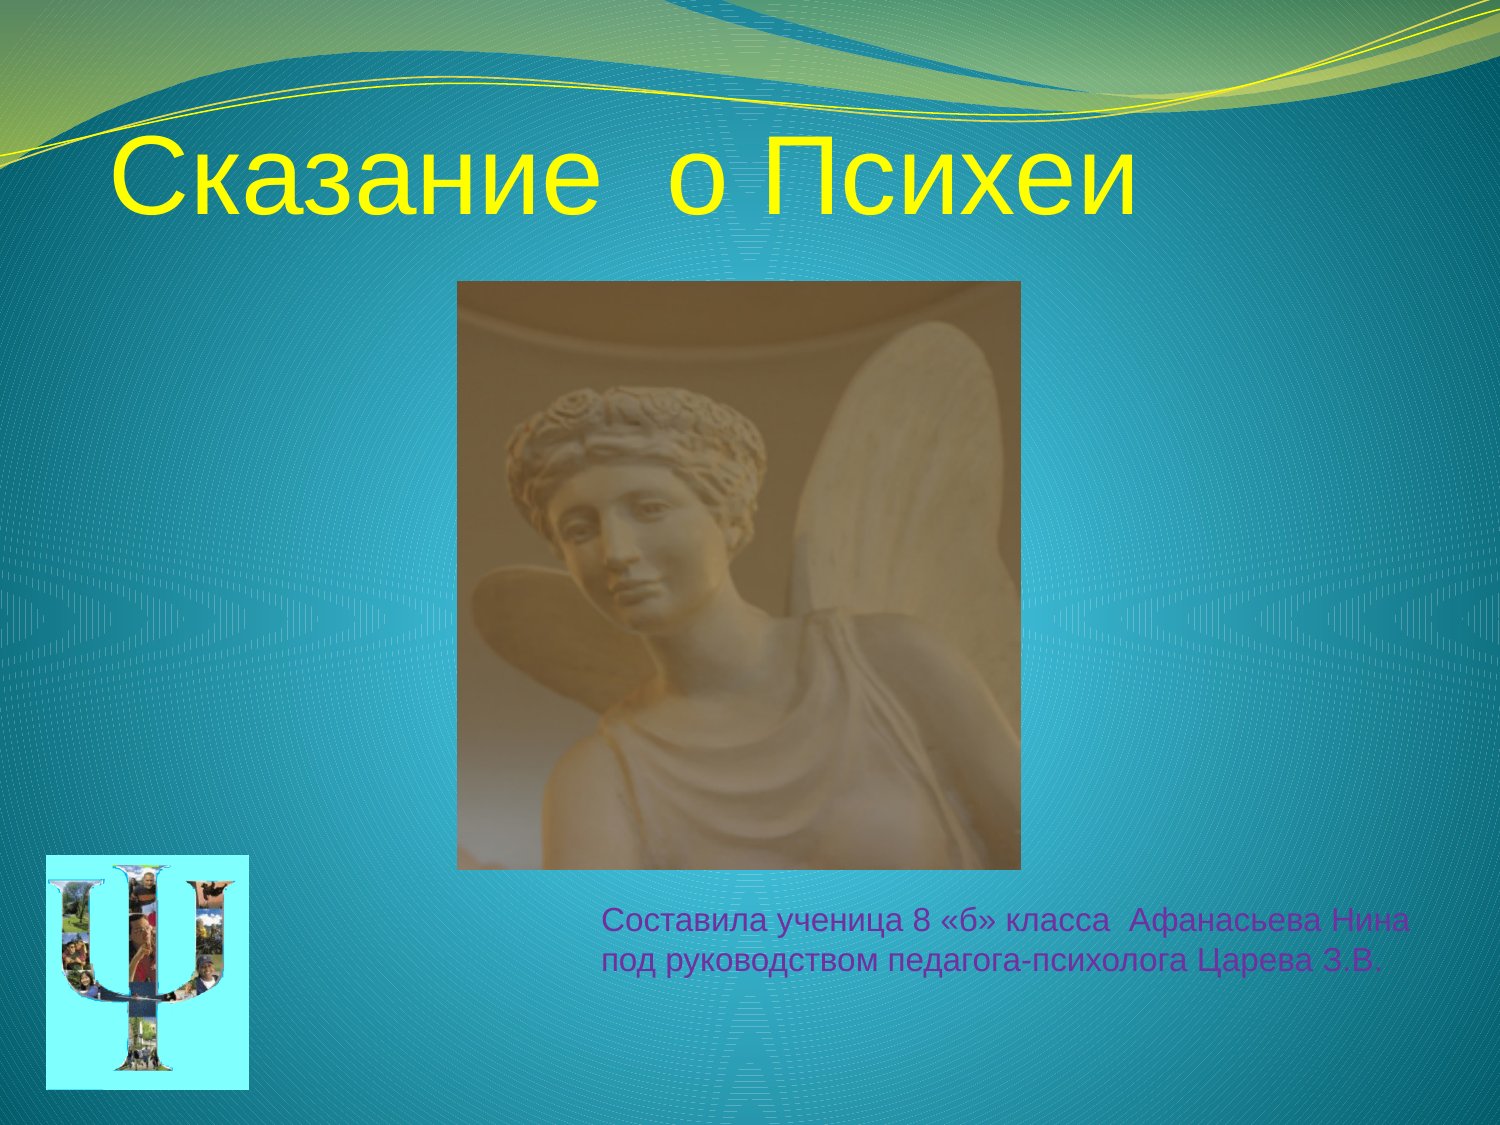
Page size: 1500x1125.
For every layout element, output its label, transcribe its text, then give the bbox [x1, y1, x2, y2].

text_box Сказание о Психеи [93, 94, 1407, 245]
text_box Составила ученица 8 «б» класса Афанасьева Нина под руководством педагога-психолога Царева З.В. [585, 891, 1465, 986]
picture [46, 855, 250, 1091]
picture [456, 280, 1021, 871]
